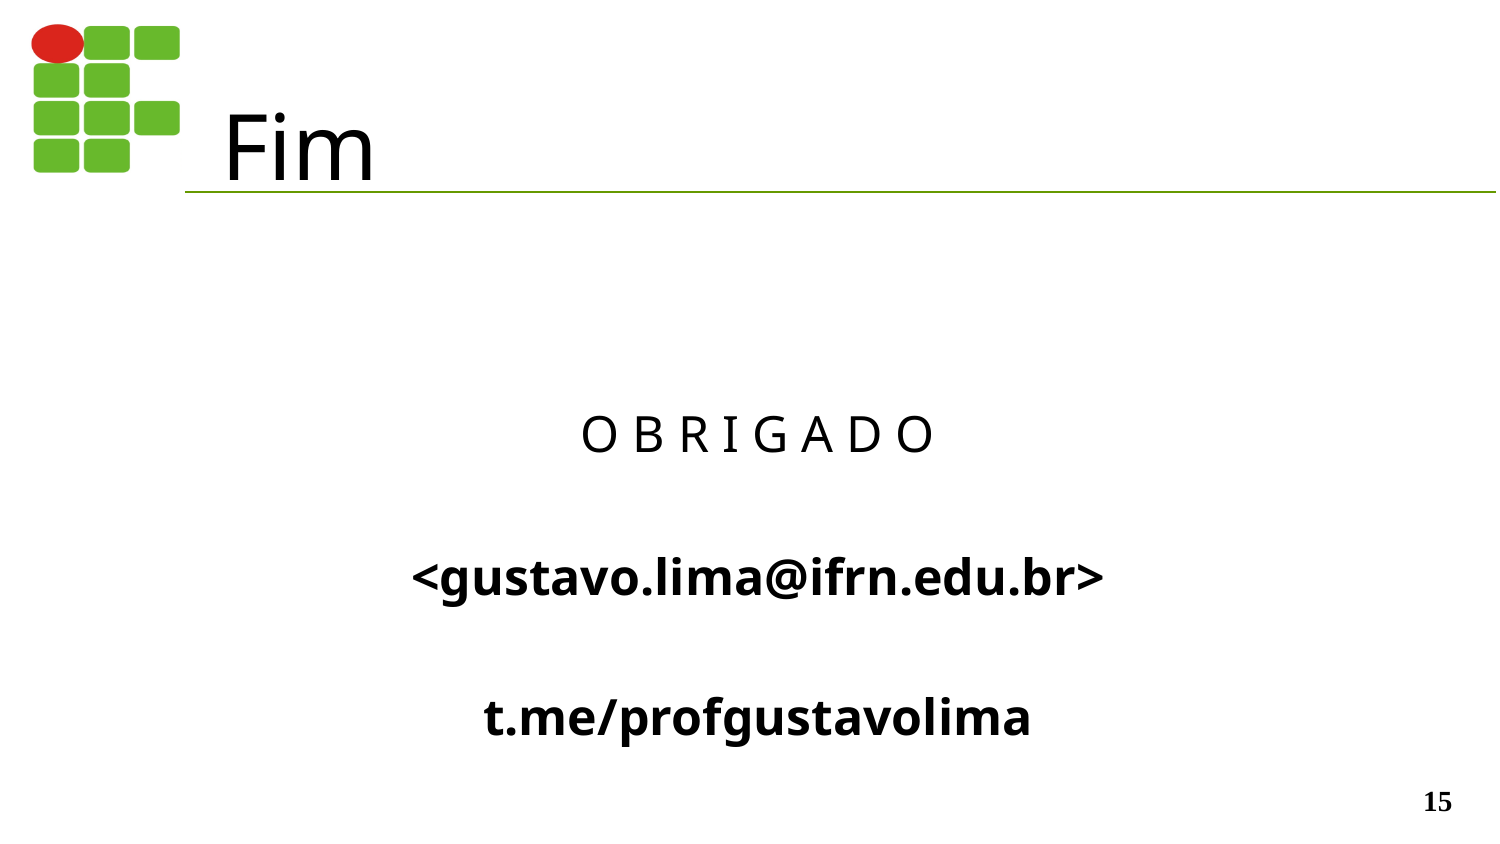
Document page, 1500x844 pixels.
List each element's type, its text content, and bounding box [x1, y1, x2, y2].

text_box ‹#› [1155, 768, 1468, 825]
picture [29, 23, 182, 174]
list O B R I G A D O <gustavo.lima@ifrn.edu.br> t.me/profgustavolima [46, 248, 1469, 755]
title Fim [206, 26, 1468, 207]
